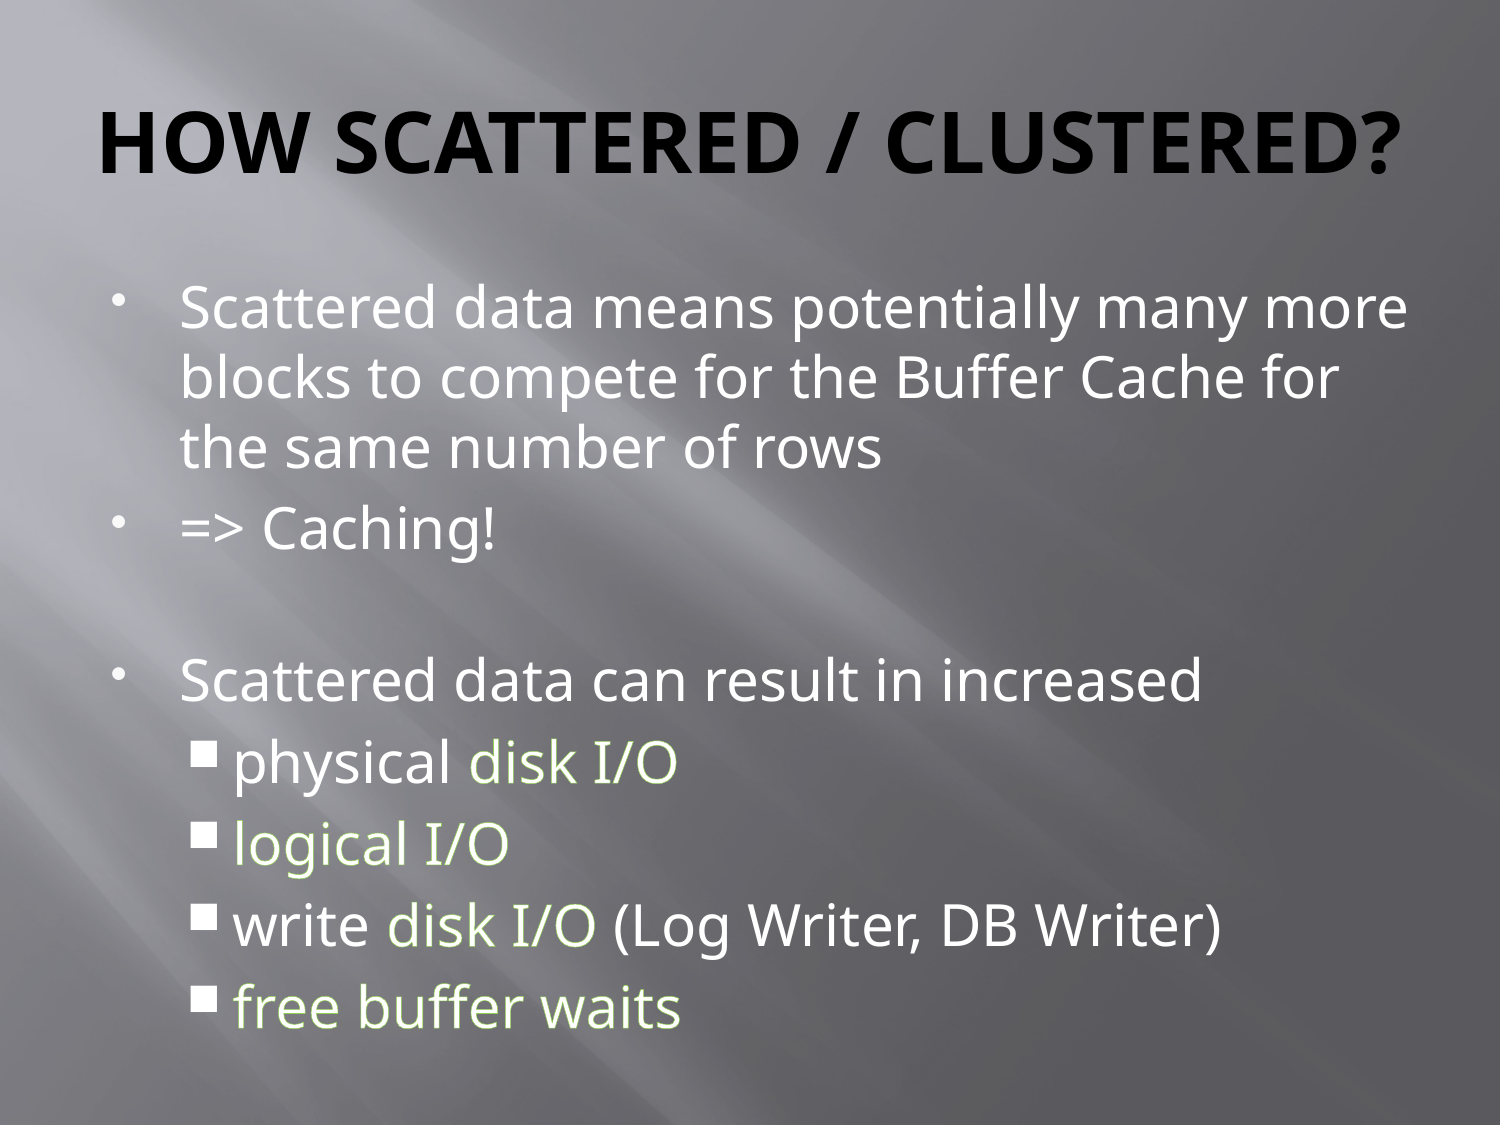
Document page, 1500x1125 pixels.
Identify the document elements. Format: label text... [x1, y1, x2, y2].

title HOW SCATTERED / CLUSTERED? [75, 45, 1425, 233]
list Scattered data means potentially many more blocks to compete for the Buffer Cache for the same number of rows => Caching! Scattered data can result in increased physical disk I/O logical I/O write disk I/O (Log Writer, DB Writer) free buffer waits [75, 262, 1425, 1035]
